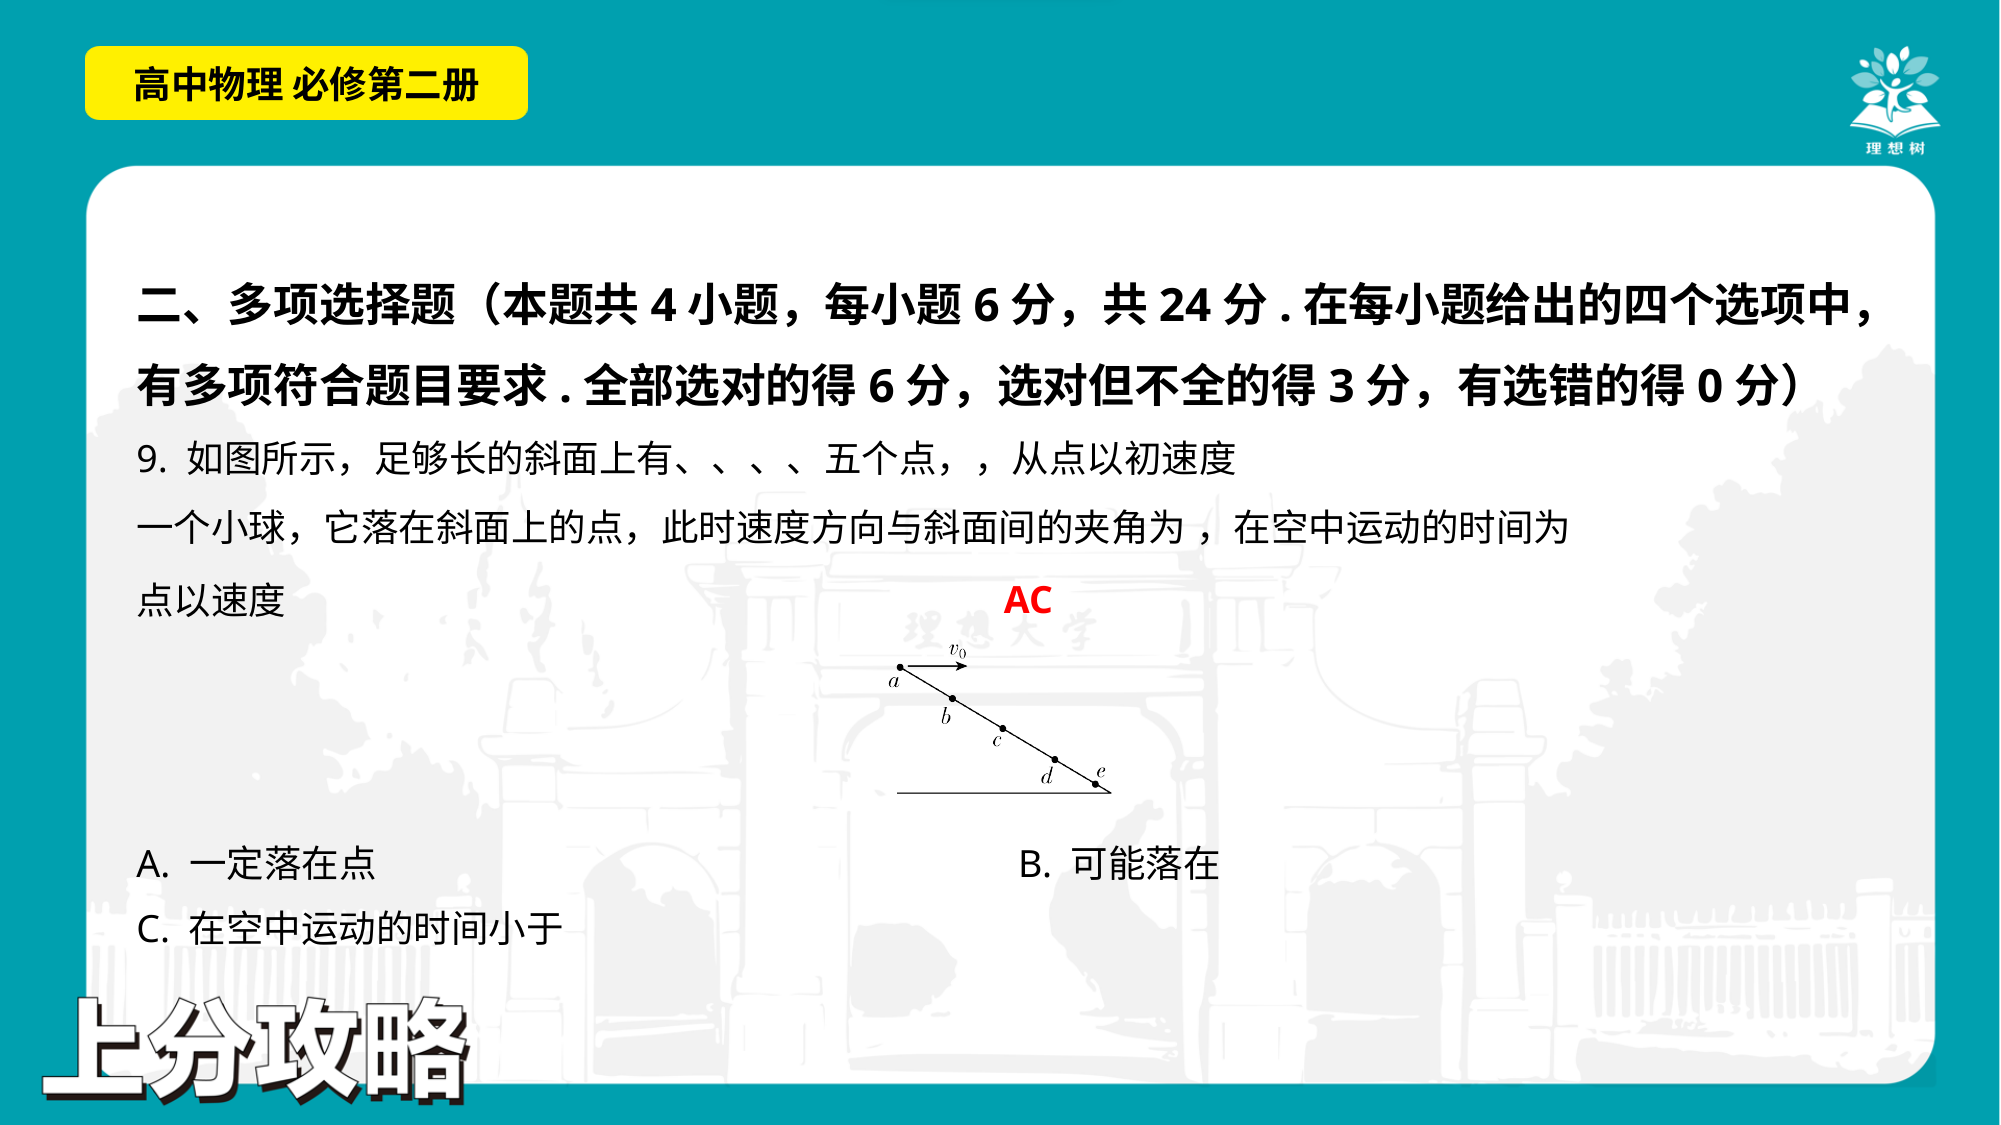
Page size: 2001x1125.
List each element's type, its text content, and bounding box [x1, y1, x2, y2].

text_box AC [987, 548, 1070, 613]
picture [0, 0, 2000, 1125]
text_box 二、多项选择题（本题共4小题，每小题6分，共24分.在每小题给出的四个选项中， 有多项符合题目要求.全部选对的得6分，选对但不全的得3分，有选错的得0分） [136, 247, 1865, 468]
